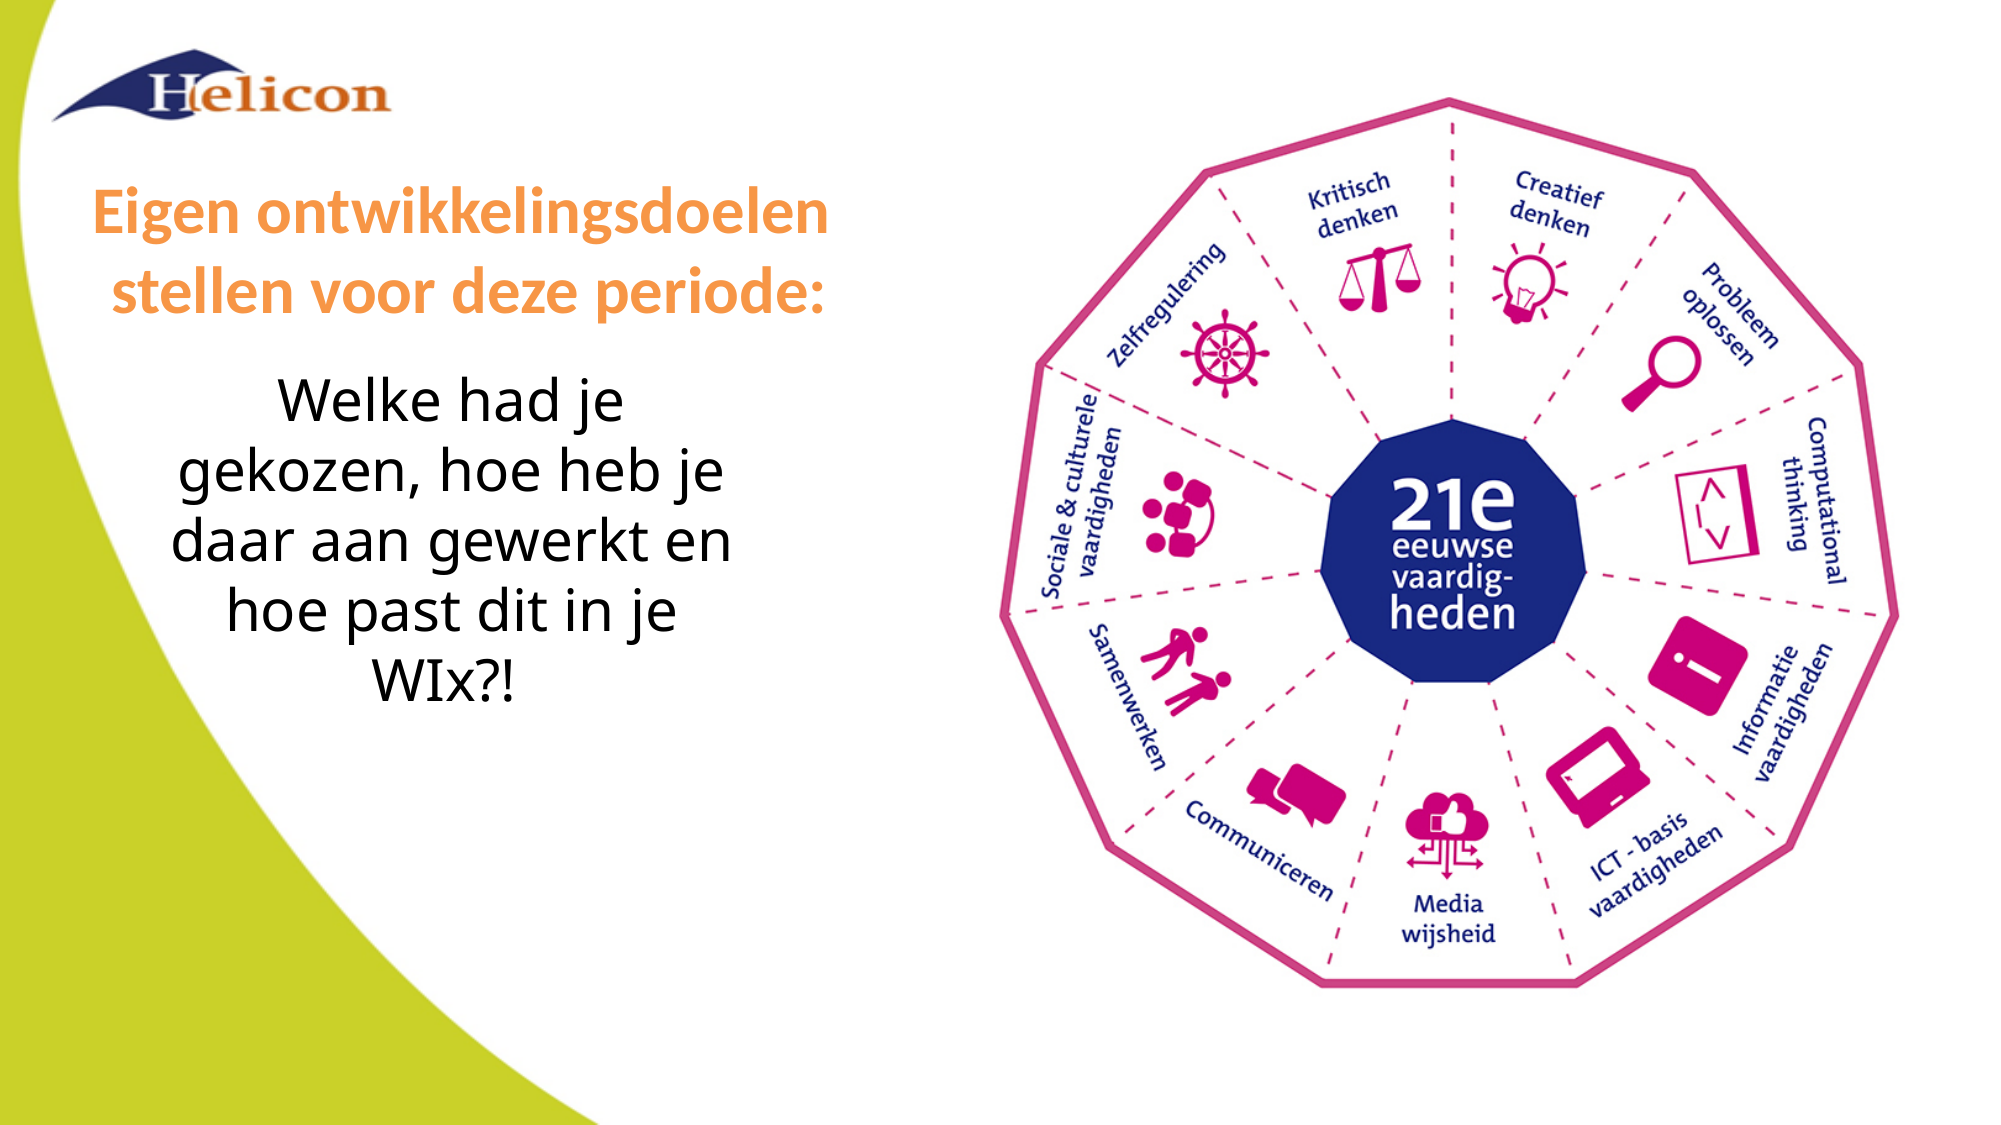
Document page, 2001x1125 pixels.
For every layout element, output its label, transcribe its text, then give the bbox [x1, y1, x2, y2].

text_box Welke had je gekozen, hoe heb je daar aan gewerkt en hoe past dit in je WIx?! [148, 355, 755, 721]
picture [0, 0, 2000, 1125]
text_box Eigen ontwikkelingsdoelen stellen voor deze periode: [76, 159, 863, 335]
